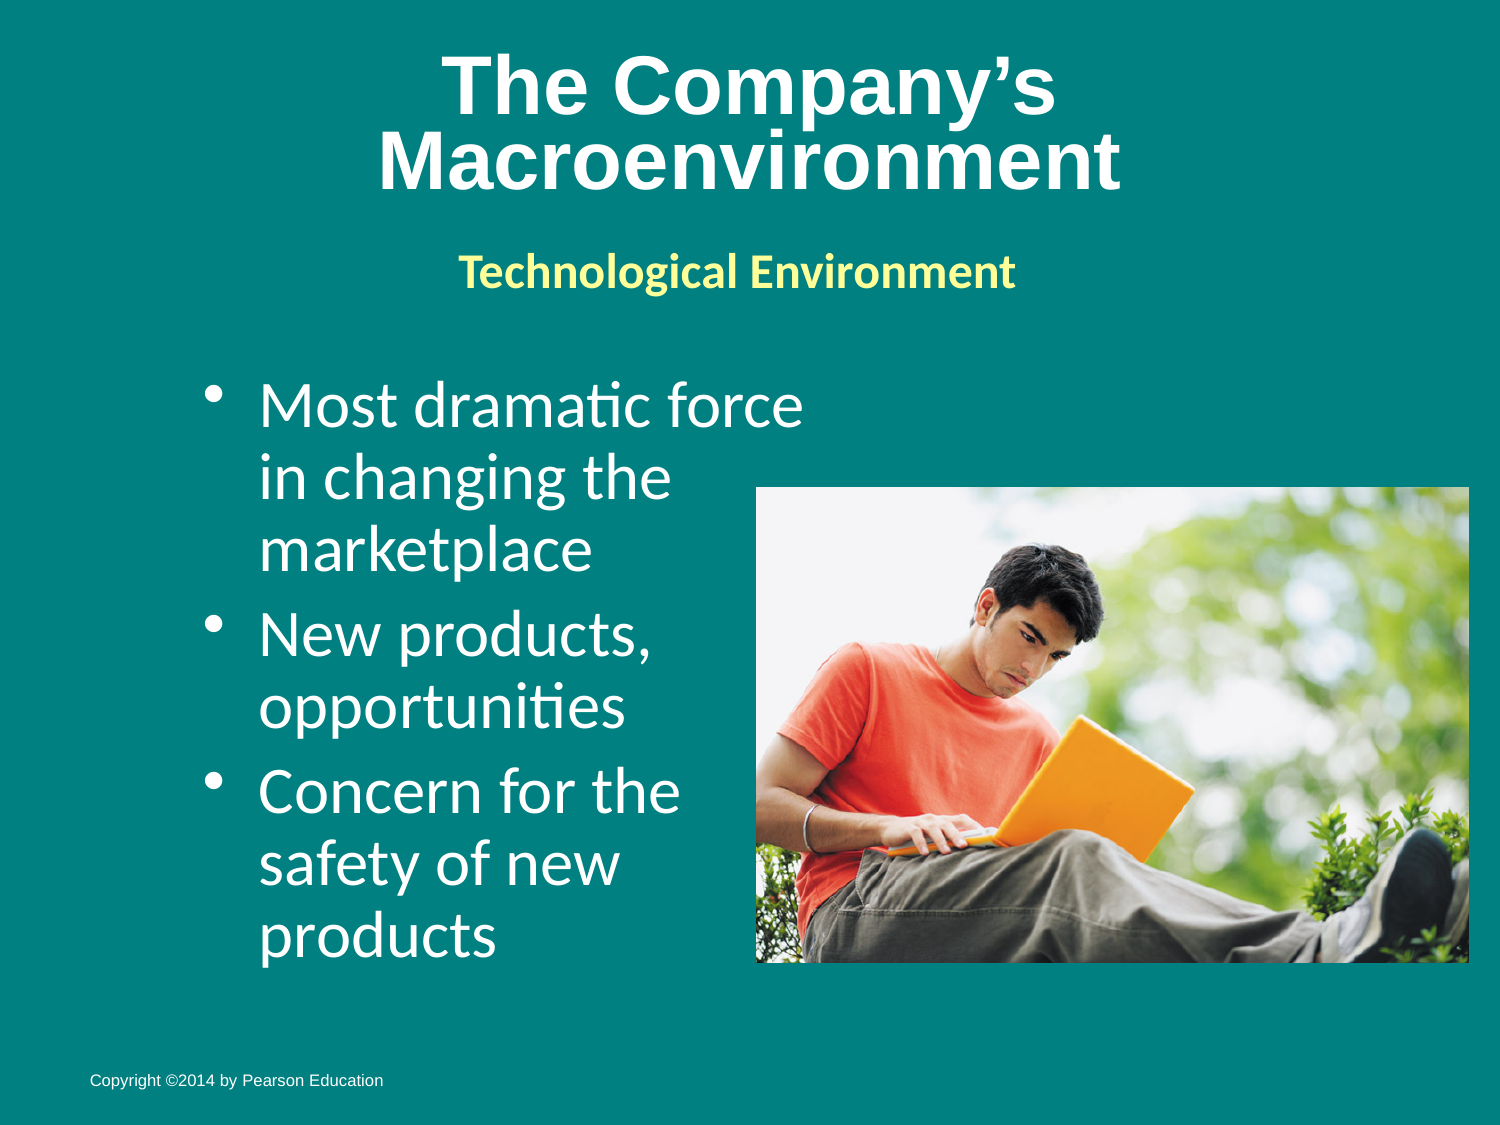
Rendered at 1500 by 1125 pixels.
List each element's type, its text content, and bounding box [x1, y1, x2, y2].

title The Company’s Macroenvironment [112, 37, 1388, 226]
text_box Copyright ©2014 by Pearson Education [74, 1062, 825, 1098]
list Most dramatic force in changing the marketplace New products, opportunities Concern for the safety of new products [187, 362, 863, 1001]
picture [755, 487, 1470, 963]
list Technological Environment [149, 237, 1326, 301]
